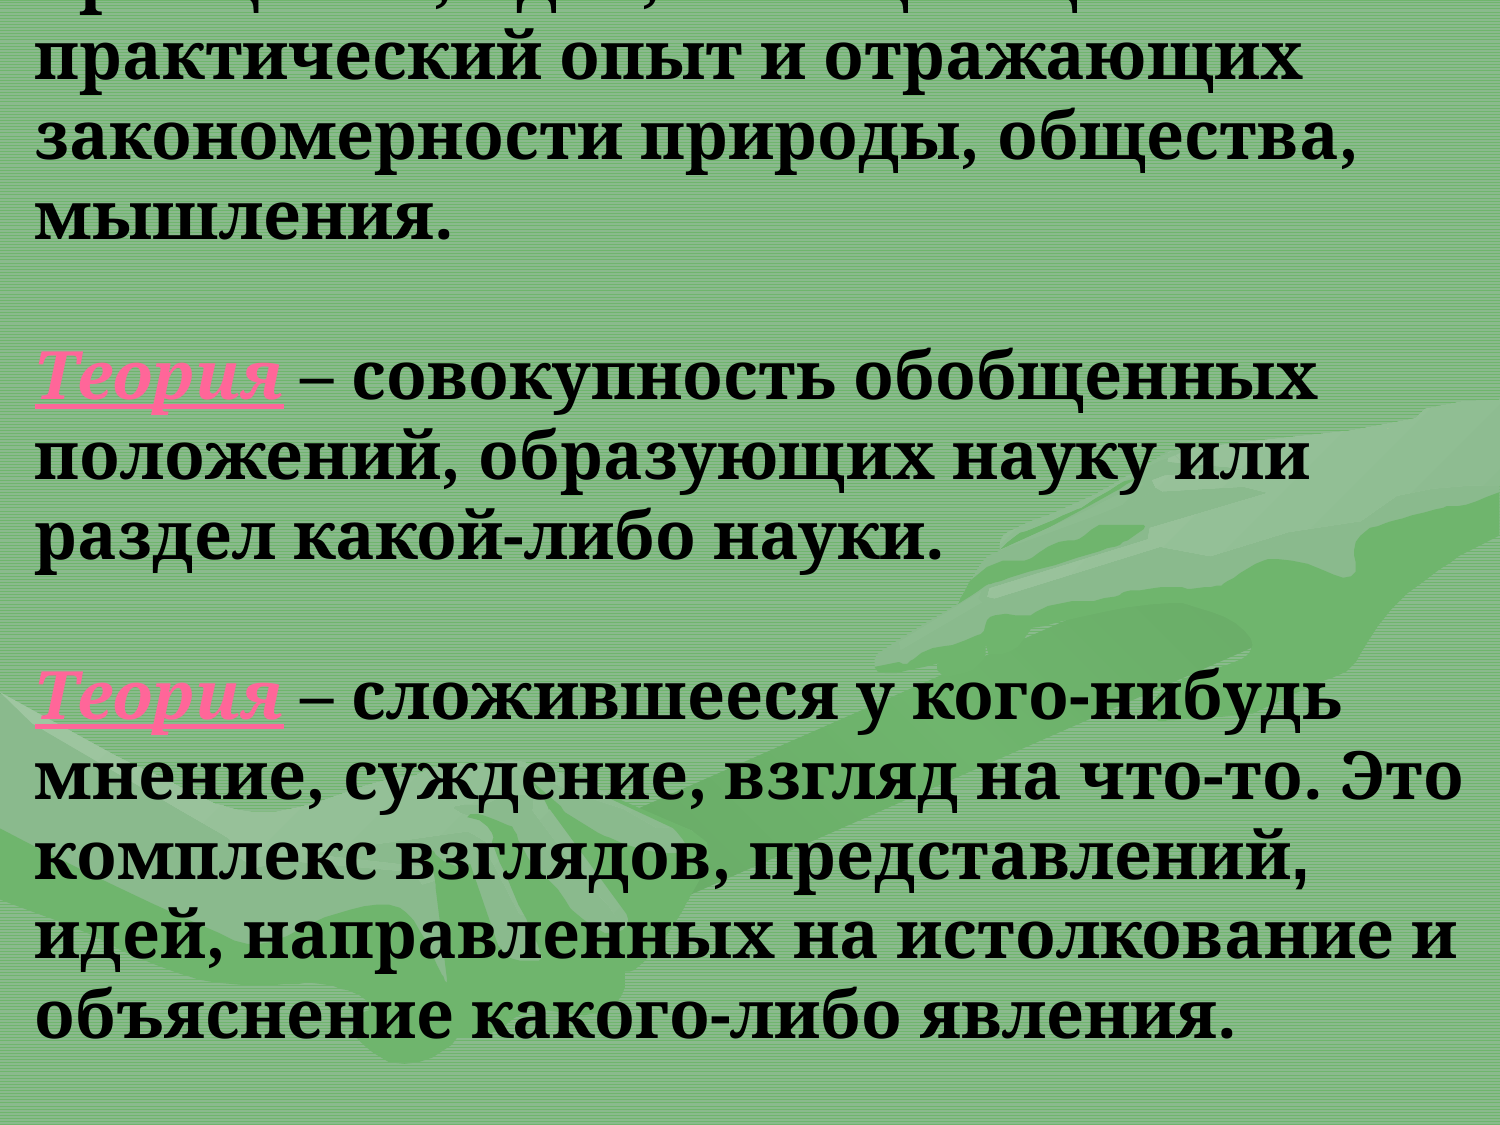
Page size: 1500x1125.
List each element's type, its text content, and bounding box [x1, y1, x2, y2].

title Теория – учение, система научных принципов, идей, обобщающих практический опыт и отражающих закономерности природы, общества, мышления. Теория – совокупность обобщенных положений, образующих науку или раздел какой-либо науки. Теория – сложившееся у кого-нибудь мнение, суждение, взгляд на что-то. Это комплекс взглядов, представлений, идей, направленных на истолкование и объяснение какого-либо явления. [0, 774, 1500, 1061]
